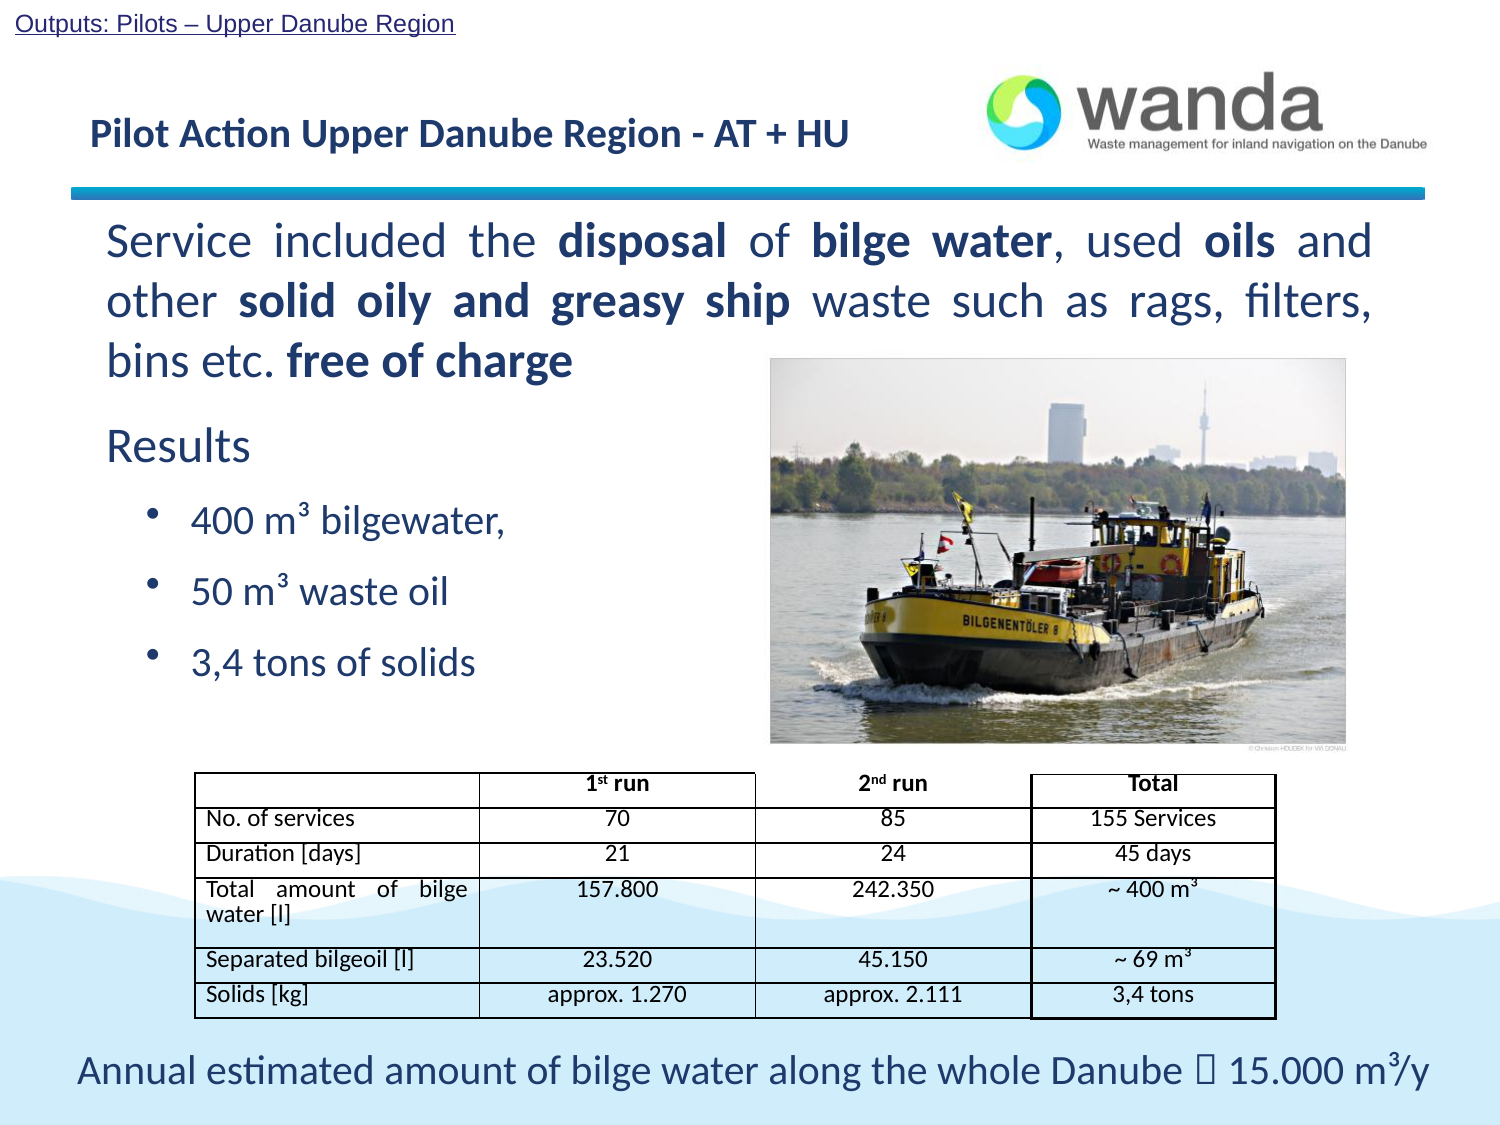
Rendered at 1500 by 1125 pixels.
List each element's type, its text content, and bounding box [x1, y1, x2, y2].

title Pilot Action Upper Danube Region - AT + HU [75, 87, 1425, 275]
table_cell Separated bilgeoil [l] [196, 949, 479, 982]
table_cell 157.800 [480, 879, 755, 947]
table_cell ~ 69 m³ [1033, 949, 1274, 982]
table_cell 45.150 [756, 949, 1030, 982]
table_cell Duration [days] [196, 844, 479, 877]
picture [962, 49, 1450, 177]
table_header 1st run [480, 774, 755, 807]
table_cell 21 [480, 844, 755, 877]
table_cell 85 [756, 809, 1030, 842]
table_cell 24 [756, 844, 1030, 877]
table_cell 3,4 tons [1033, 984, 1274, 1017]
table_cell 155 Services [1033, 809, 1274, 842]
table_cell 23.520 [480, 949, 755, 982]
table_cell Total amount of bilge water [l] [196, 879, 479, 947]
table_cell ~ 400 m³ [1033, 879, 1274, 947]
text_box Annual estimated amount of bilge water along the whole Danube  15.000 m³/y [55, 1035, 1462, 1100]
table_header [196, 774, 479, 807]
text_box Service included the disposal of bilge water, used oils and other solid oily and greasy ship waste such as rags, filters, bins etc. free of charge Results 400 m³ bilgewater, 50 m³ waste oil 3,4 tons of solids [91, 199, 1388, 755]
picture [0, 844, 1500, 1125]
table_cell Solids [kg] [196, 984, 479, 1017]
table_cell 45 days [1033, 844, 1274, 877]
table_cell approx. 2.111 [756, 984, 1030, 1017]
table_cell approx. 1.270 [480, 984, 755, 1017]
table_header Total [1033, 782, 1274, 807]
table_cell 242.350 [756, 879, 1030, 947]
table_cell No. of services [196, 809, 479, 842]
text_box Outputs: Pilots – Upper Danube Region [0, 0, 534, 45]
table_cell 70 [480, 809, 755, 842]
picture [755, 343, 1361, 774]
table_header 2nd run [756, 781, 1030, 807]
